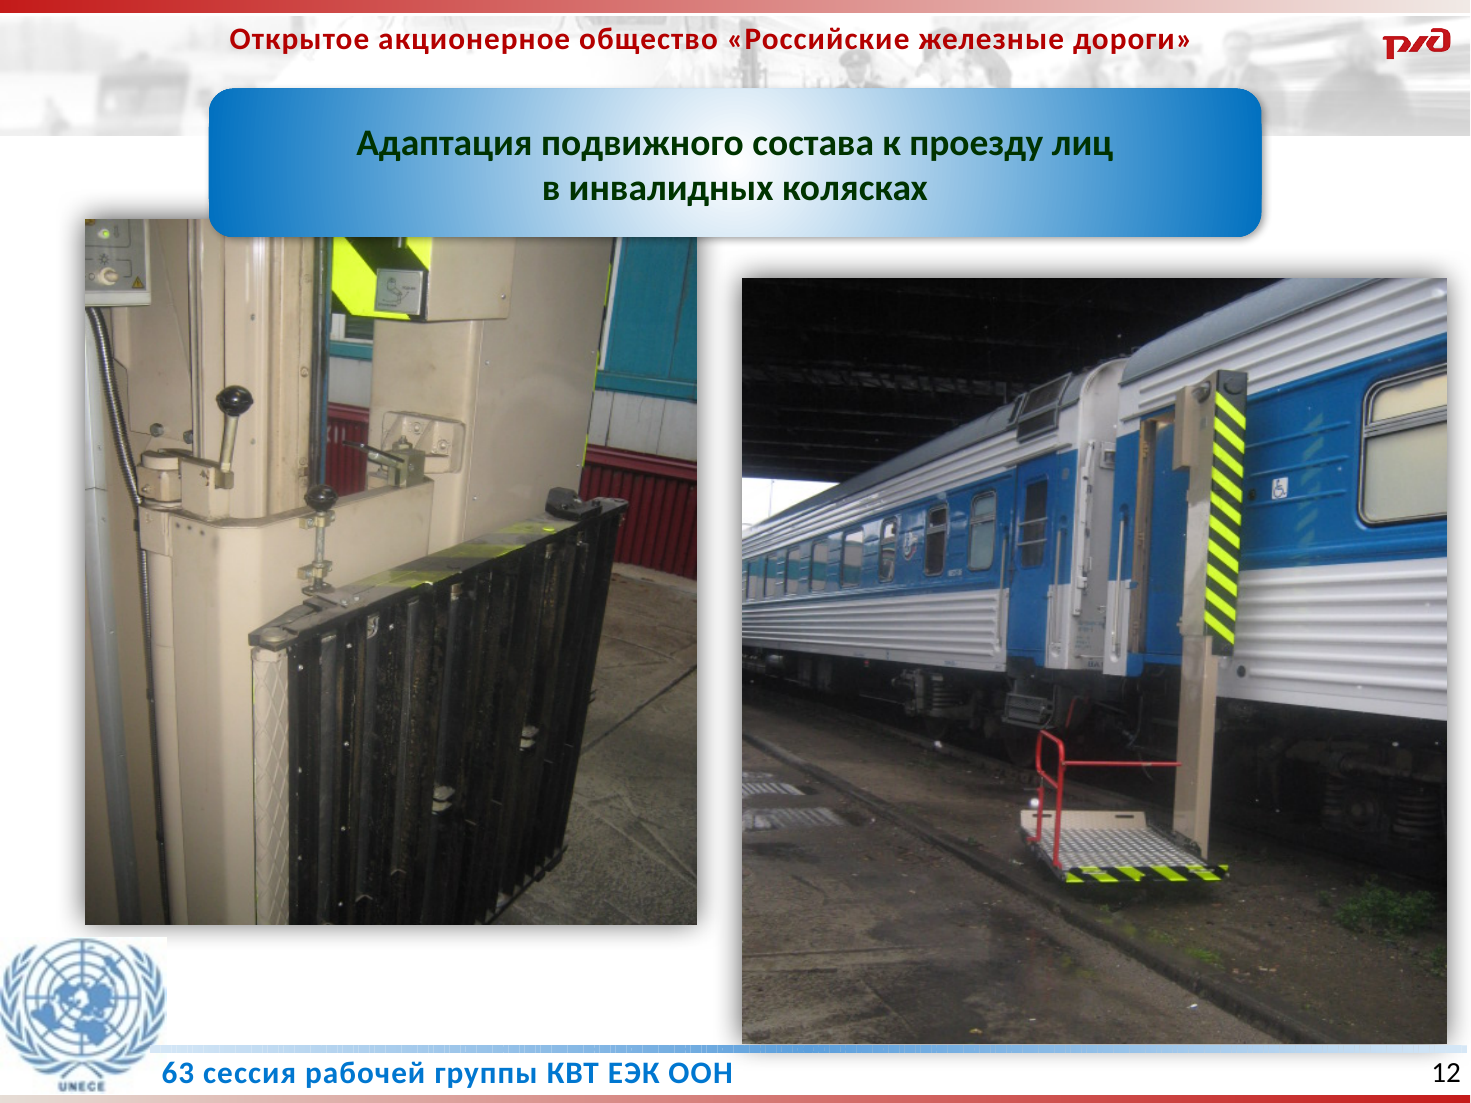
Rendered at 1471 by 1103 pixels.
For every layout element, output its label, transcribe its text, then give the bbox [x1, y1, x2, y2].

picture [85, 218, 697, 925]
text_box 63 сессия рабочей группы КВТ ЕЭК ООН [172, 1052, 752, 1090]
picture [742, 278, 1447, 1044]
text_box [752, 1043, 1469, 1055]
picture [0, 937, 168, 1094]
slide_number 11 [1148, 1055, 1462, 1089]
text_box [172, 1043, 743, 1052]
picture [1381, 27, 1452, 61]
text_box Открытое акционерное общество «Российские железные дороги» [159, 18, 1266, 56]
text_box Адаптация подвижного состава к проезду лиц в инвалидных колясках [206, 86, 1264, 239]
